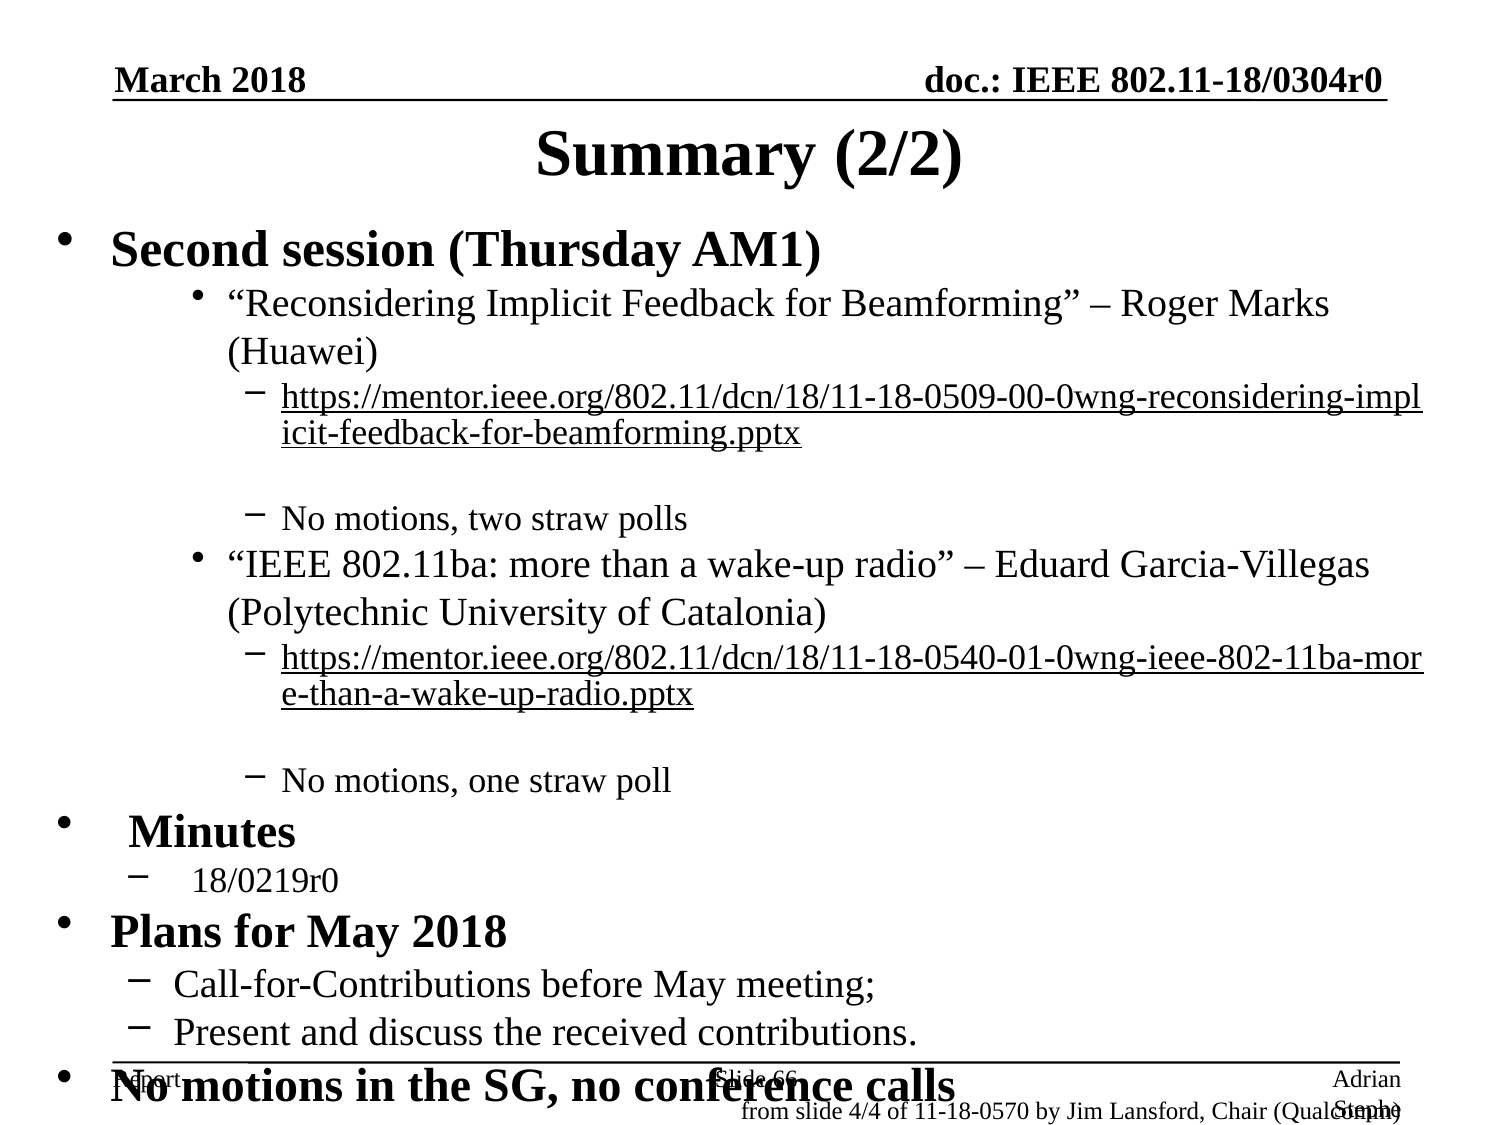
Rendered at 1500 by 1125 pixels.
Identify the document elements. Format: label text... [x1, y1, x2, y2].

footer Adrian Stephens, Intel Corporation [1324, 1061, 1402, 1087]
title Summary (2/2) [112, 112, 1388, 185]
slide_number Slide 66 [711, 1061, 801, 1093]
text_box from slide 4/4 of 11-18-0570 by Jim Lansford, Chair (Qualcomm) [343, 1087, 1417, 1125]
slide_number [114, 54, 374, 101]
list Second session (Thursday AM1) “Reconsidering Implicit Feedback for Beamforming” – Roger Marks (Huawei) https://mentor.ieee.org/802.11/dcn/18/11-18-0509-00-0wng-reconsidering-implicit-feedback-for-beamforming.pptx No motions, two straw polls “IEEE 802.11ba: more than a wake-up radio” – Eduard Garcia-Villegas (Polytechnic University of Catalonia) https://mentor.ieee.org/802.11/dcn/18/11-18-0540-01-0wng-ieee-802-11ba-more-than-a-wake-up-radio.pptx No motions, one straw poll Minutes 18/0219r0 Plans for May 2018 Call-for-Contributions before May meeting; Present and discuss the received contributions. No motions in the SG, no conference calls [41, 206, 1447, 1047]
